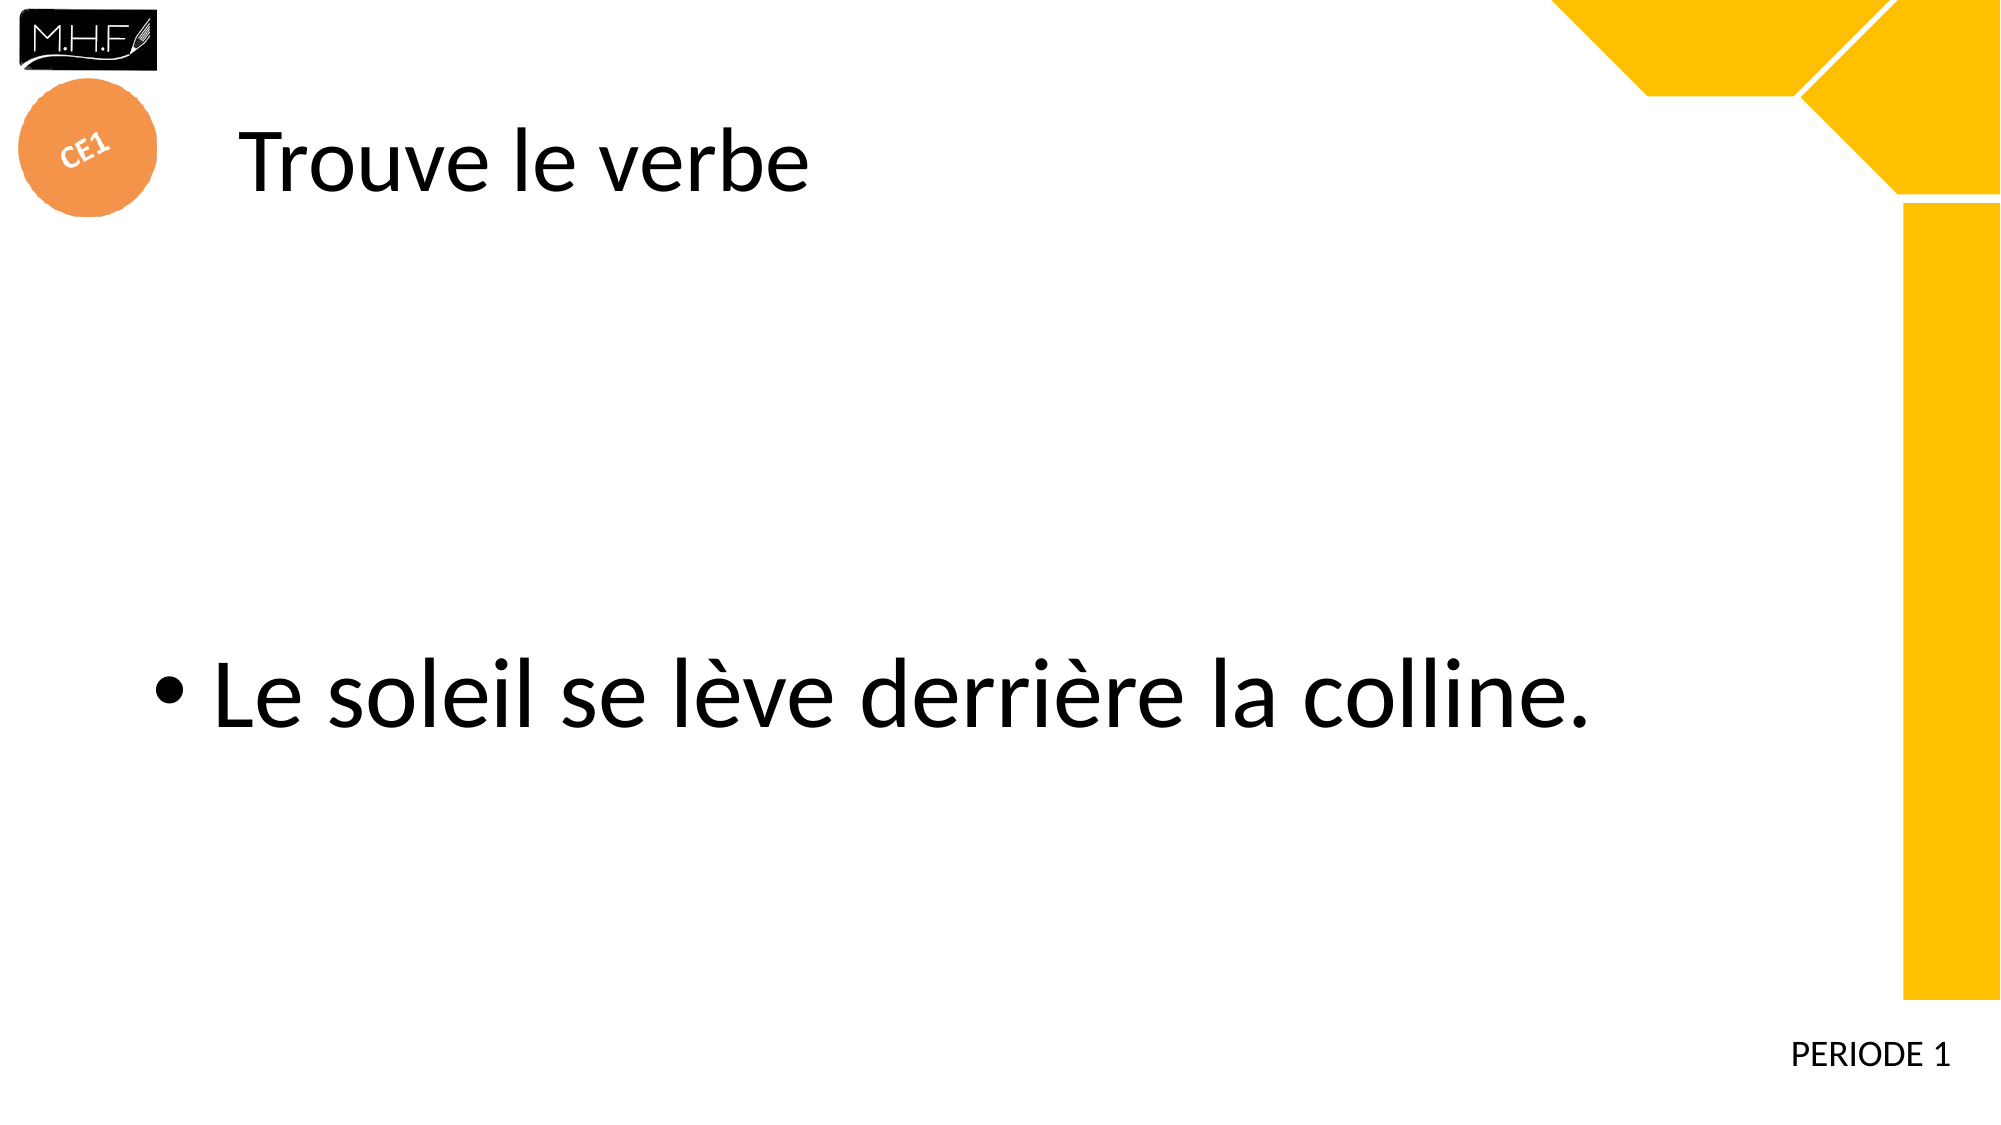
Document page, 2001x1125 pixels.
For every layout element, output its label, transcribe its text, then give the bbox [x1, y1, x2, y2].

picture [16, 7, 157, 74]
text_box [1799, 0, 2000, 196]
text_box [1902, 202, 2000, 1001]
list Le soleil se lève derrière la colline. [137, 376, 1863, 1014]
text_box [1549, 0, 1892, 98]
text_box Trouve le verbe [223, 105, 974, 377]
picture [18, 78, 157, 218]
text_box PERIODE 1 [1362, 1021, 1967, 1082]
